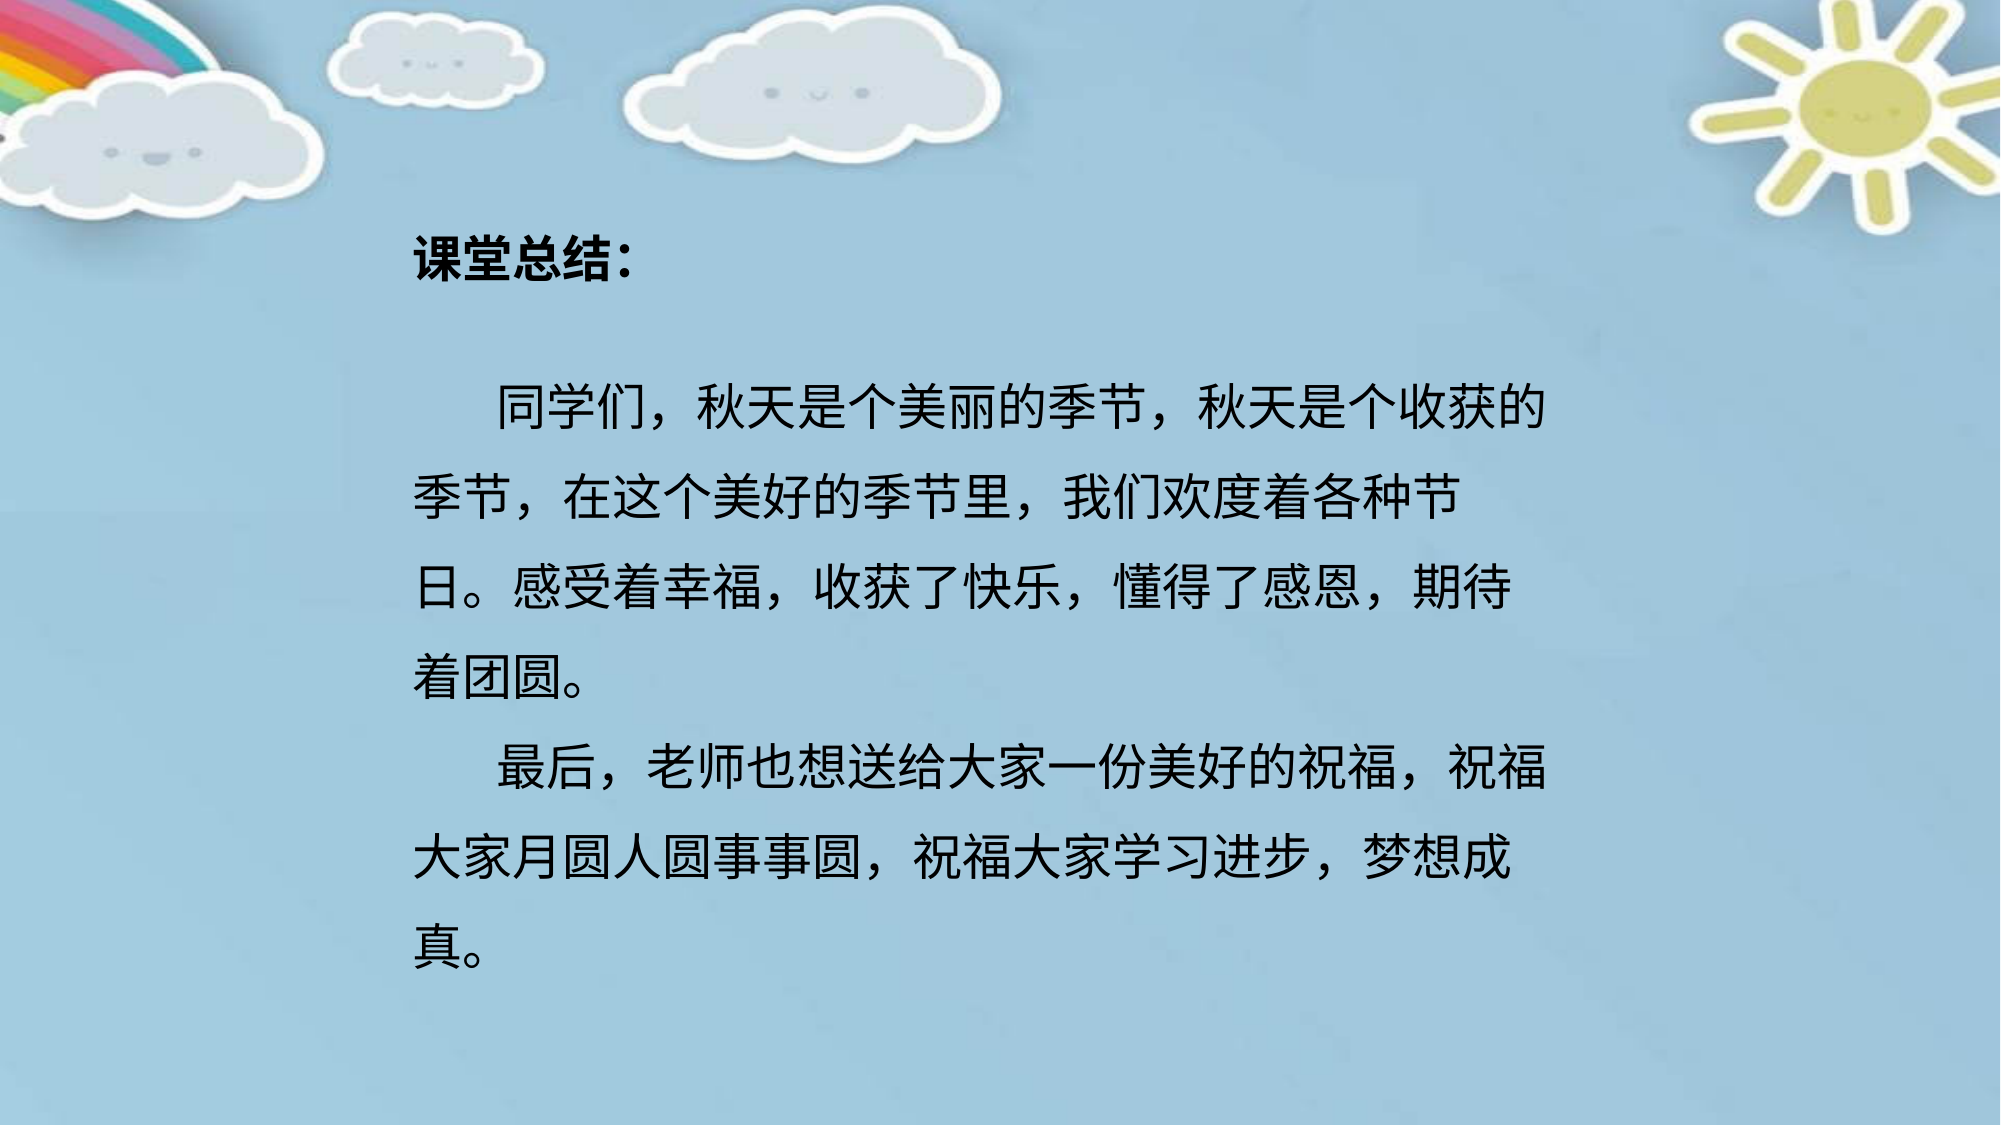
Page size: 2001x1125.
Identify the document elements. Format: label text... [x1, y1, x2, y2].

text_box 课堂总结： [397, 219, 681, 295]
text_box 同学们，秋天是个美丽的季节，秋天是个收获的季节，在这个美好的季节里，我们欢度着各种节日。感受着幸福，收获了快乐，懂得了感恩，期待着团圆。 最后，老师也想送给大家一份美好的祝福，祝福大家月圆人圆事事圆，祝福大家学习进步，梦想成真。 [397, 337, 1567, 983]
picture [0, 0, 2001, 1125]
